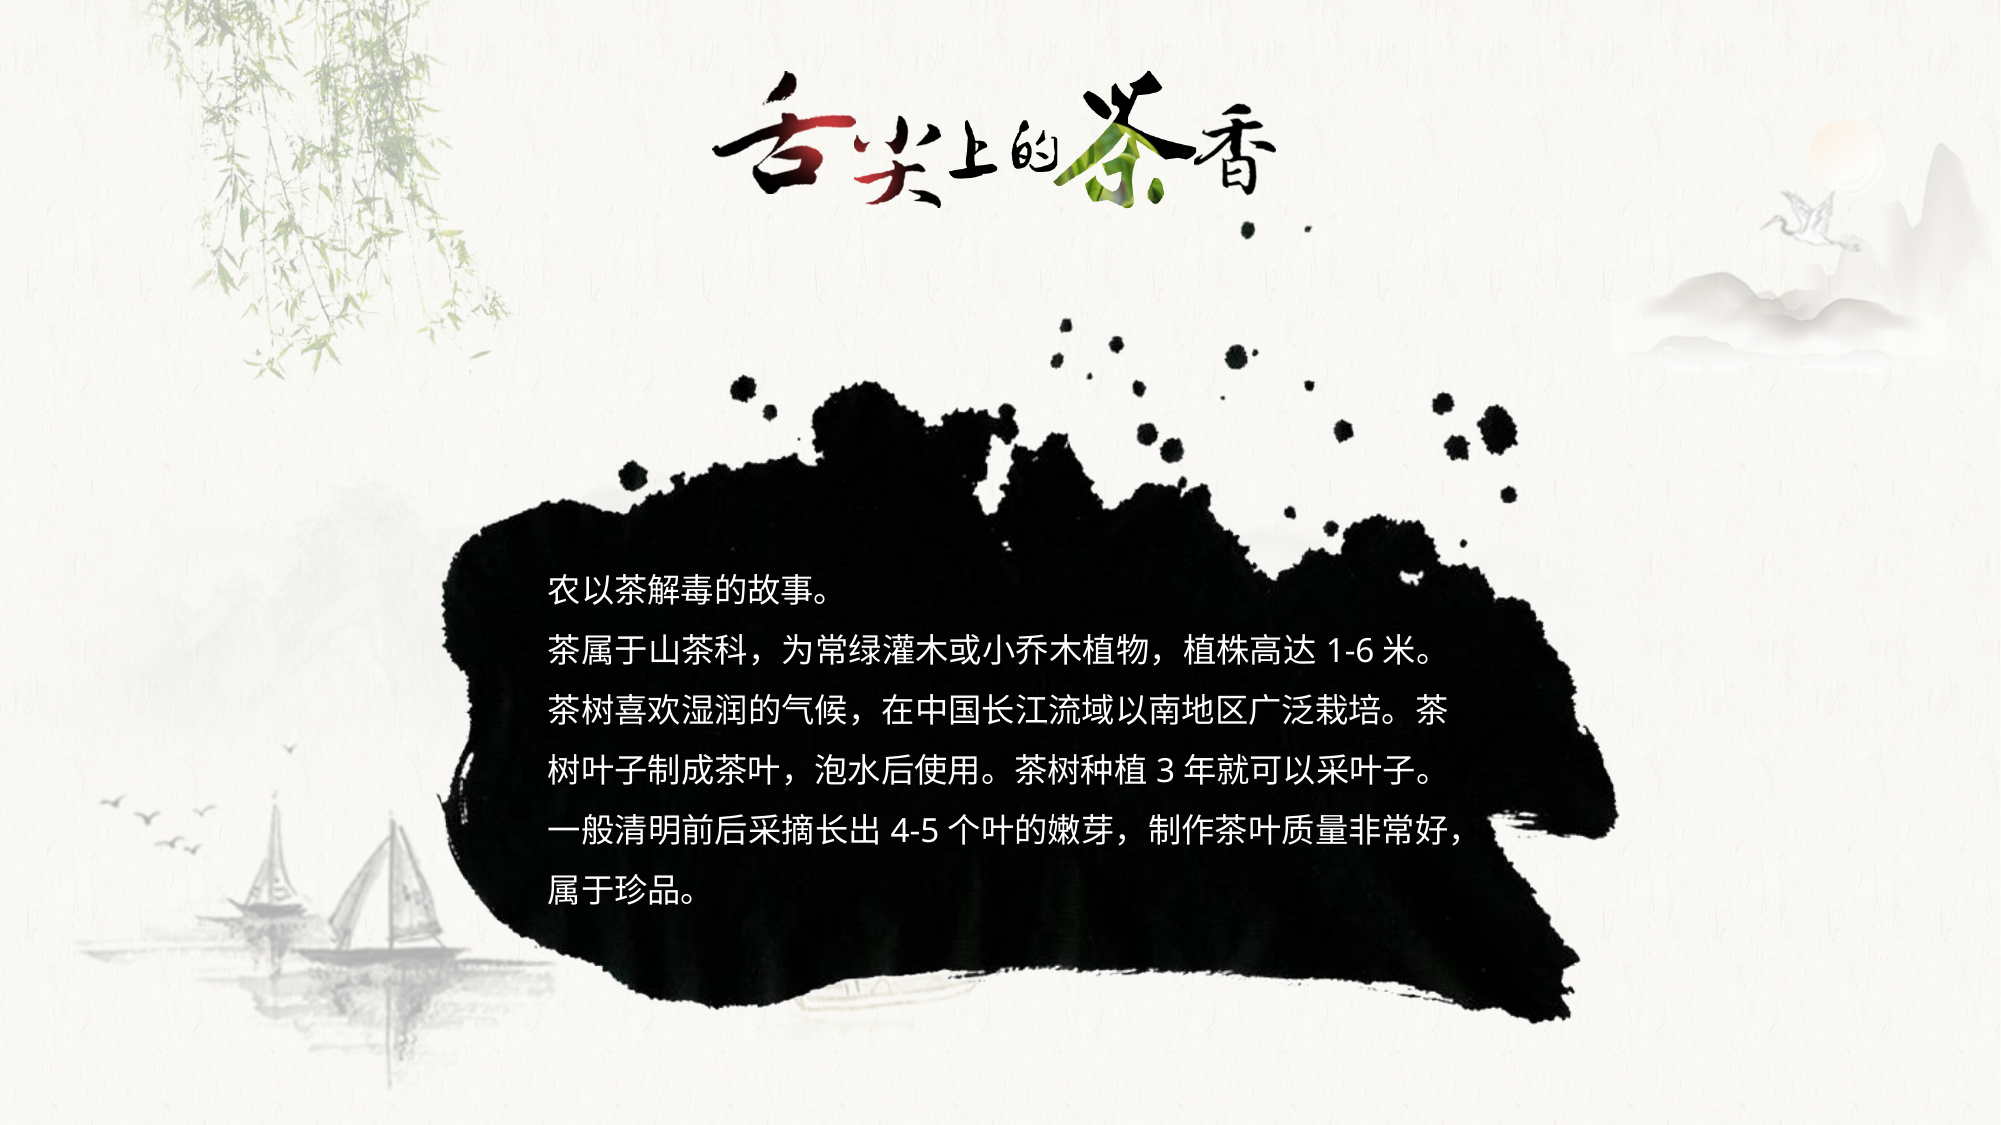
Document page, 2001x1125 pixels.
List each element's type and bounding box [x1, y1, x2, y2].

picture [383, 11, 1672, 1034]
